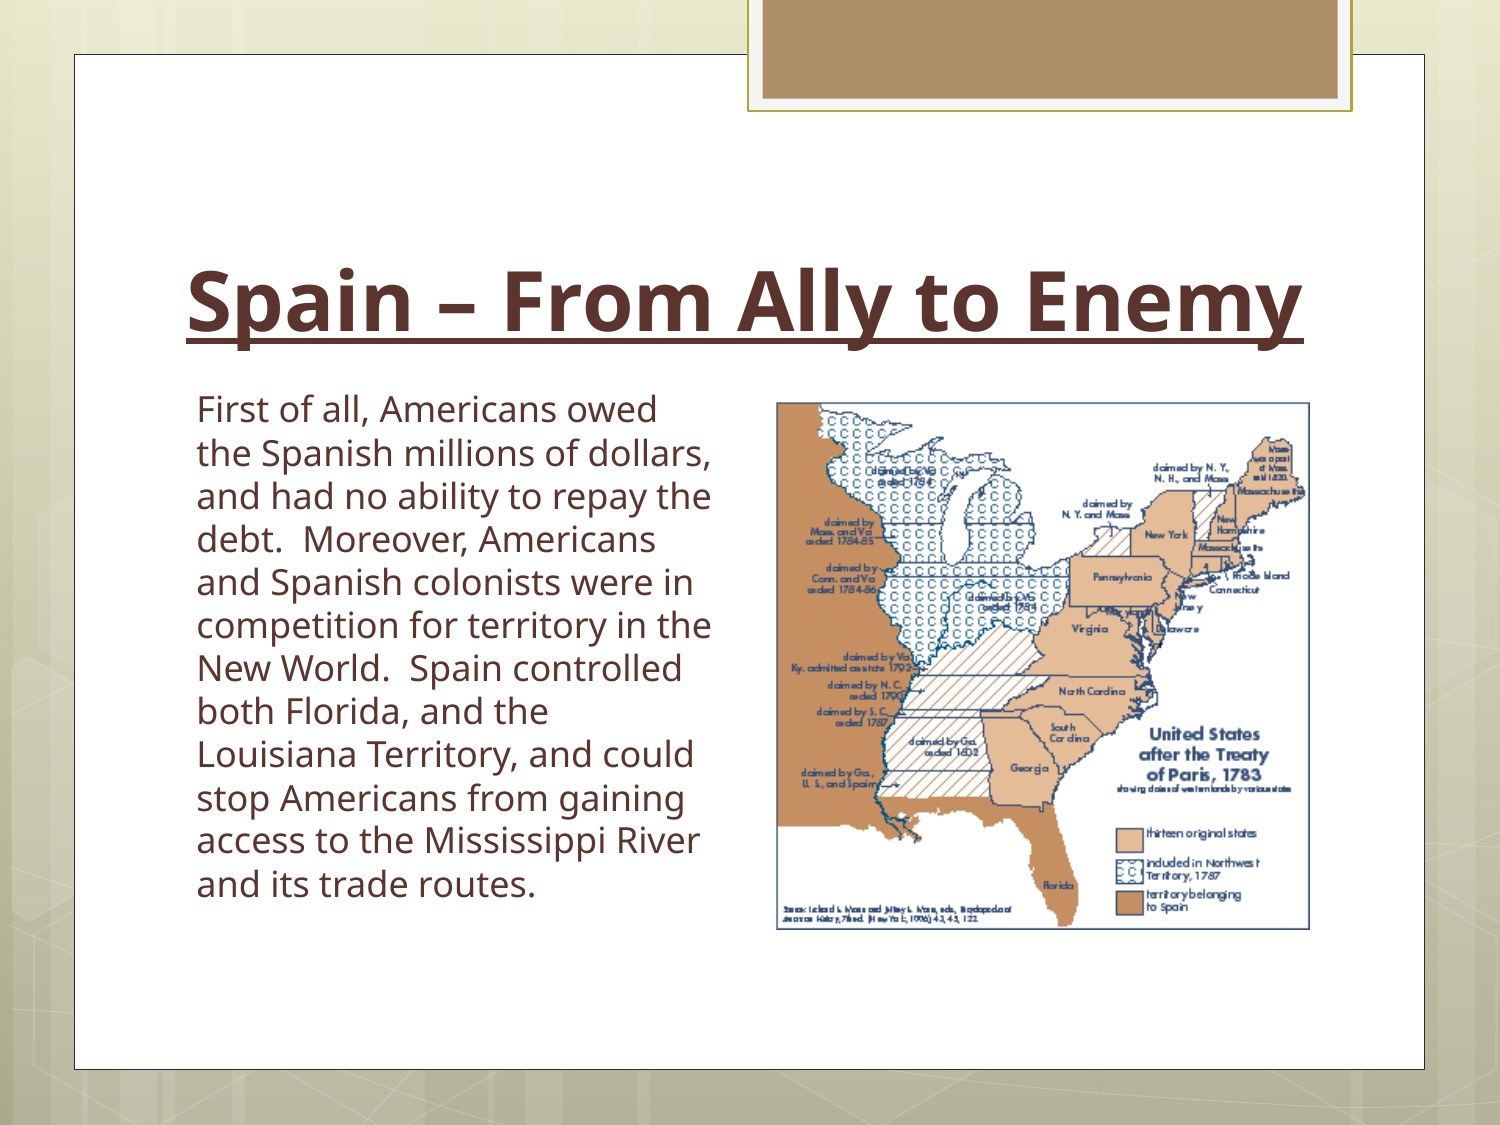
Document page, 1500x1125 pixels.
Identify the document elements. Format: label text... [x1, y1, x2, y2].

title Spain – From Ally to Enemy [171, 168, 1324, 357]
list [775, 401, 1310, 931]
list First of all, Americans owed the Spanish millions of dollars, and had no ability to repay the debt. Moreover, Americans and Spanish colonists were in competition for territory in the New World. Spain controlled both Florida, and the Louisiana Territory, and could stop Americans from gaining access to the Mississippi River and its trade routes. [171, 379, 732, 953]
